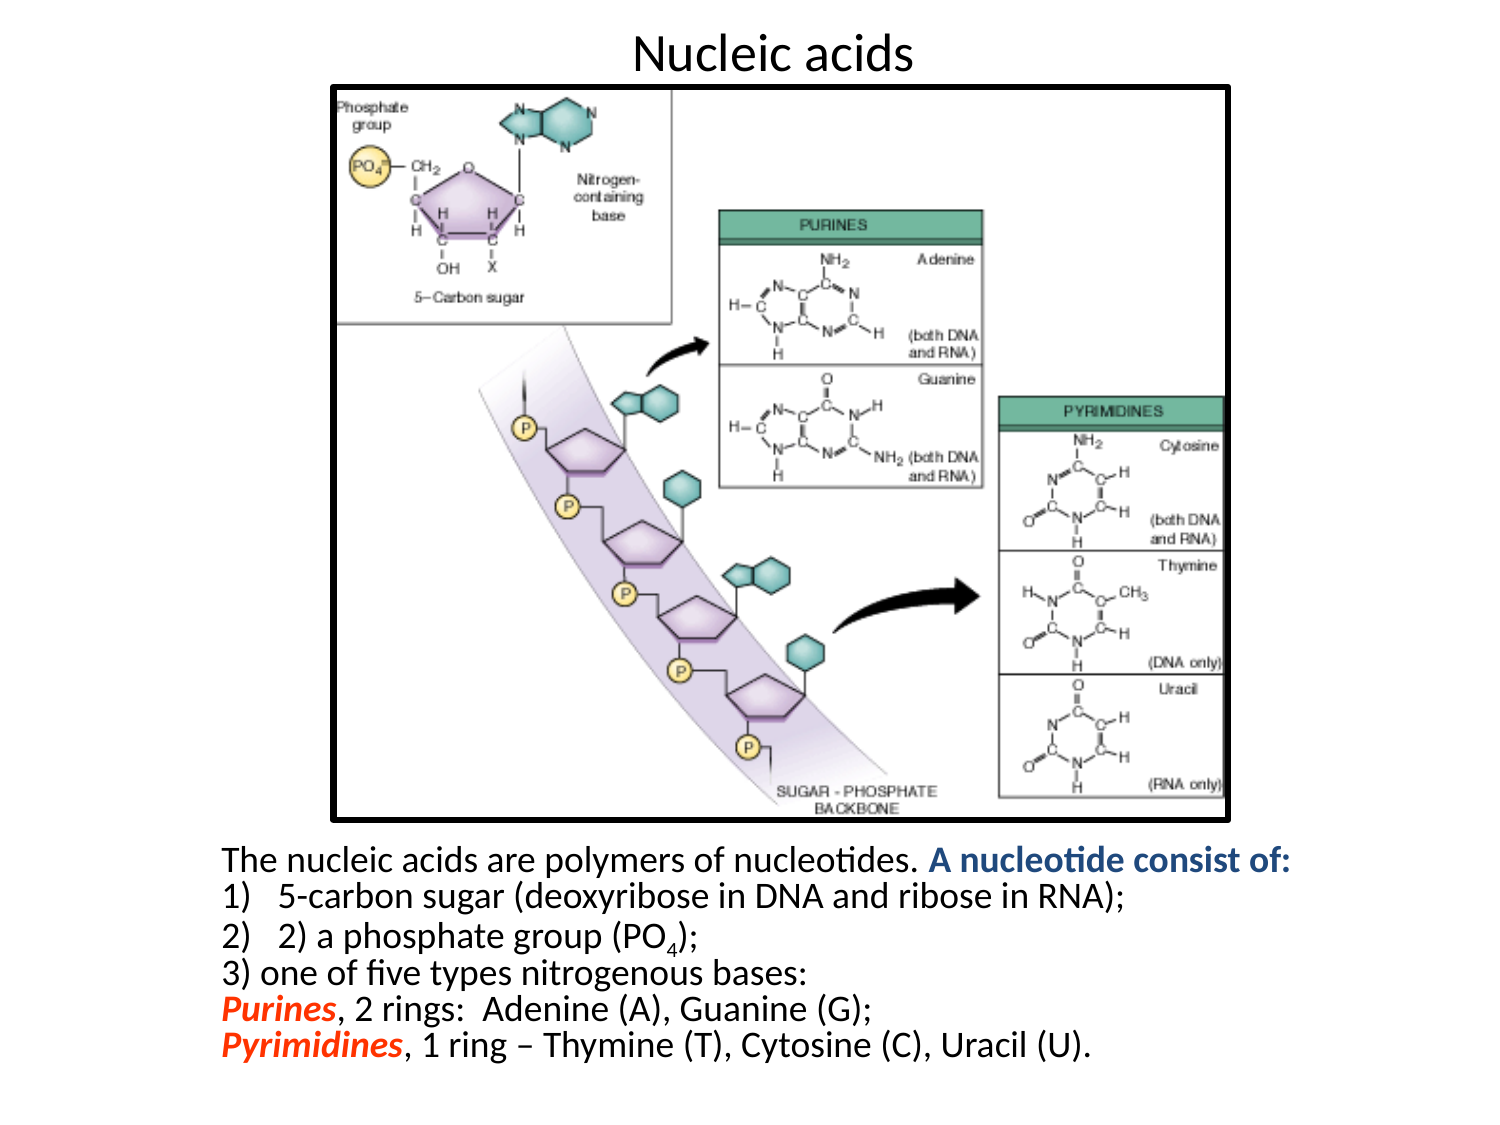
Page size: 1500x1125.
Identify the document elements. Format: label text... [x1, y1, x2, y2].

text_box The nucleic acids are polymers of nucleotides. A nucleotide consist of: 5-carbon sugar (deoxyribose in DNA and ribose in RNA); 2) a phosphate group (PO4); 3) one of five types nitrogenous bases: Purines, 2 rings: Adenine (A), Guanine (G); Pyrimidines, 1 ring – Thymine (T), Cytosine (C), Uracil (U). [206, 836, 1329, 1072]
title Nucleic acids [501, 8, 1046, 84]
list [336, 89, 1226, 818]
